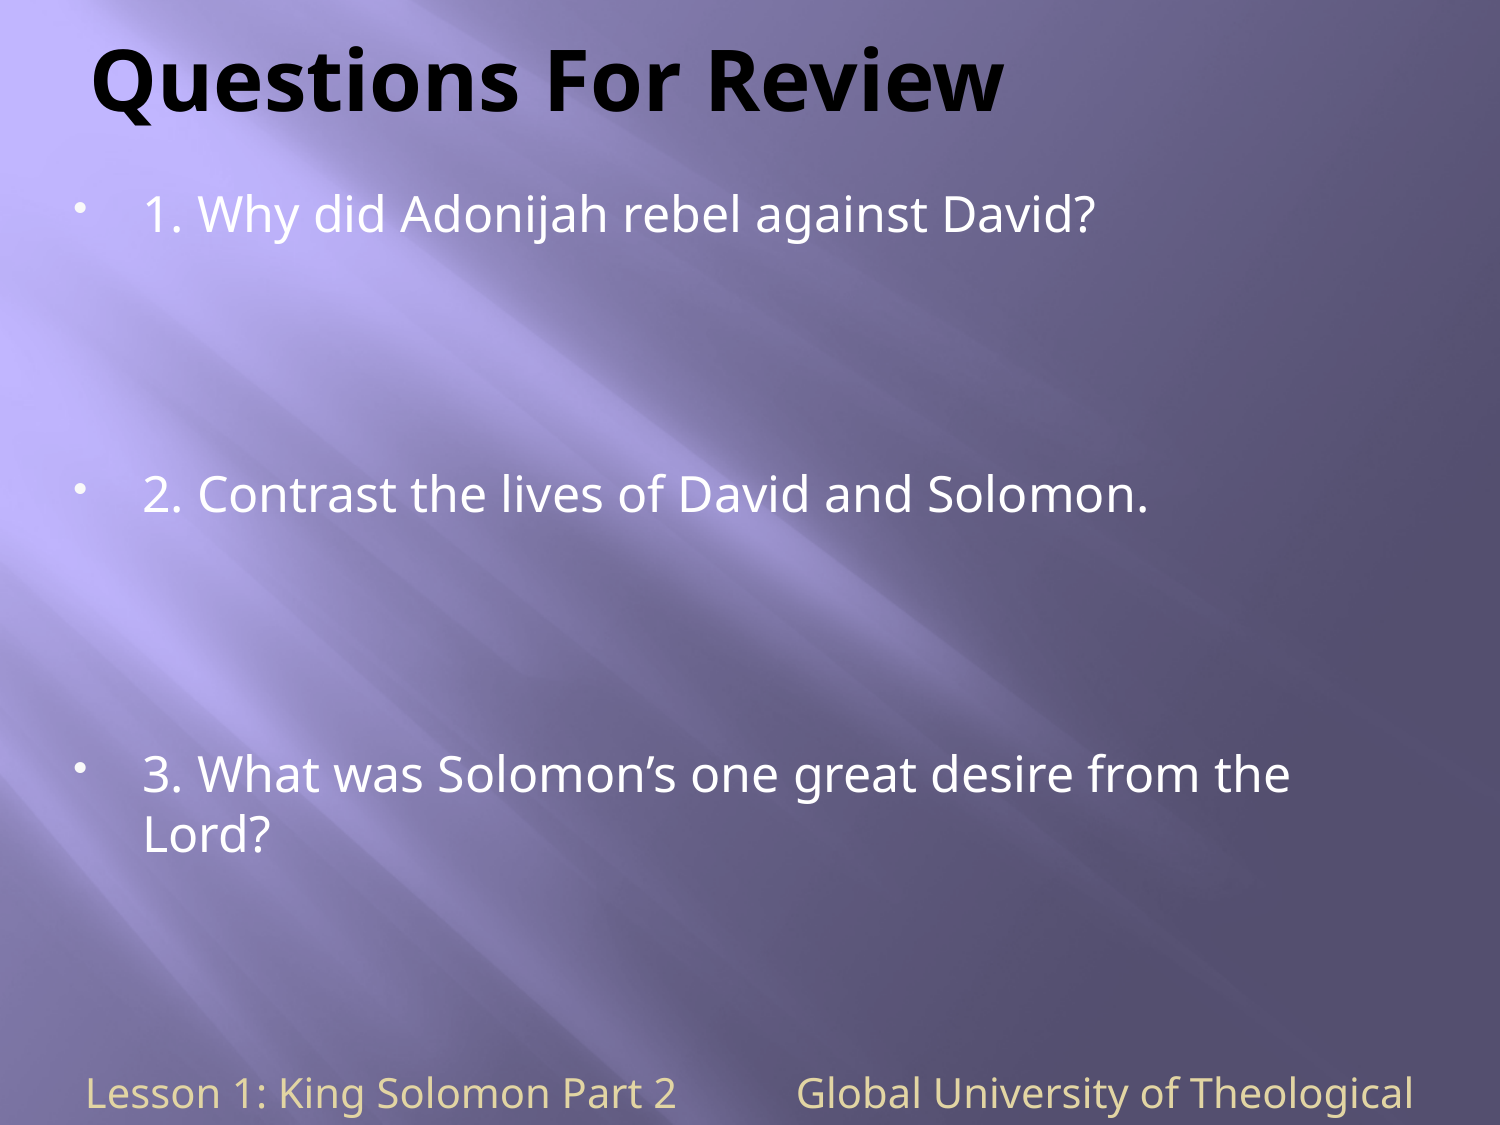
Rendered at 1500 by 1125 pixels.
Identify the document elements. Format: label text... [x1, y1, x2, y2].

text_box Lesson 1: King Solomon Part 2 Global University of Theological Studies [0, 1059, 1500, 1125]
list 1. Why did Adonijah rebel against David? 2. Contrast the lives of David and Solomon. 3. What was Solomon’s one great desire from the Lord? [37, 174, 1425, 1013]
title Questions For Review [75, 0, 1425, 155]
